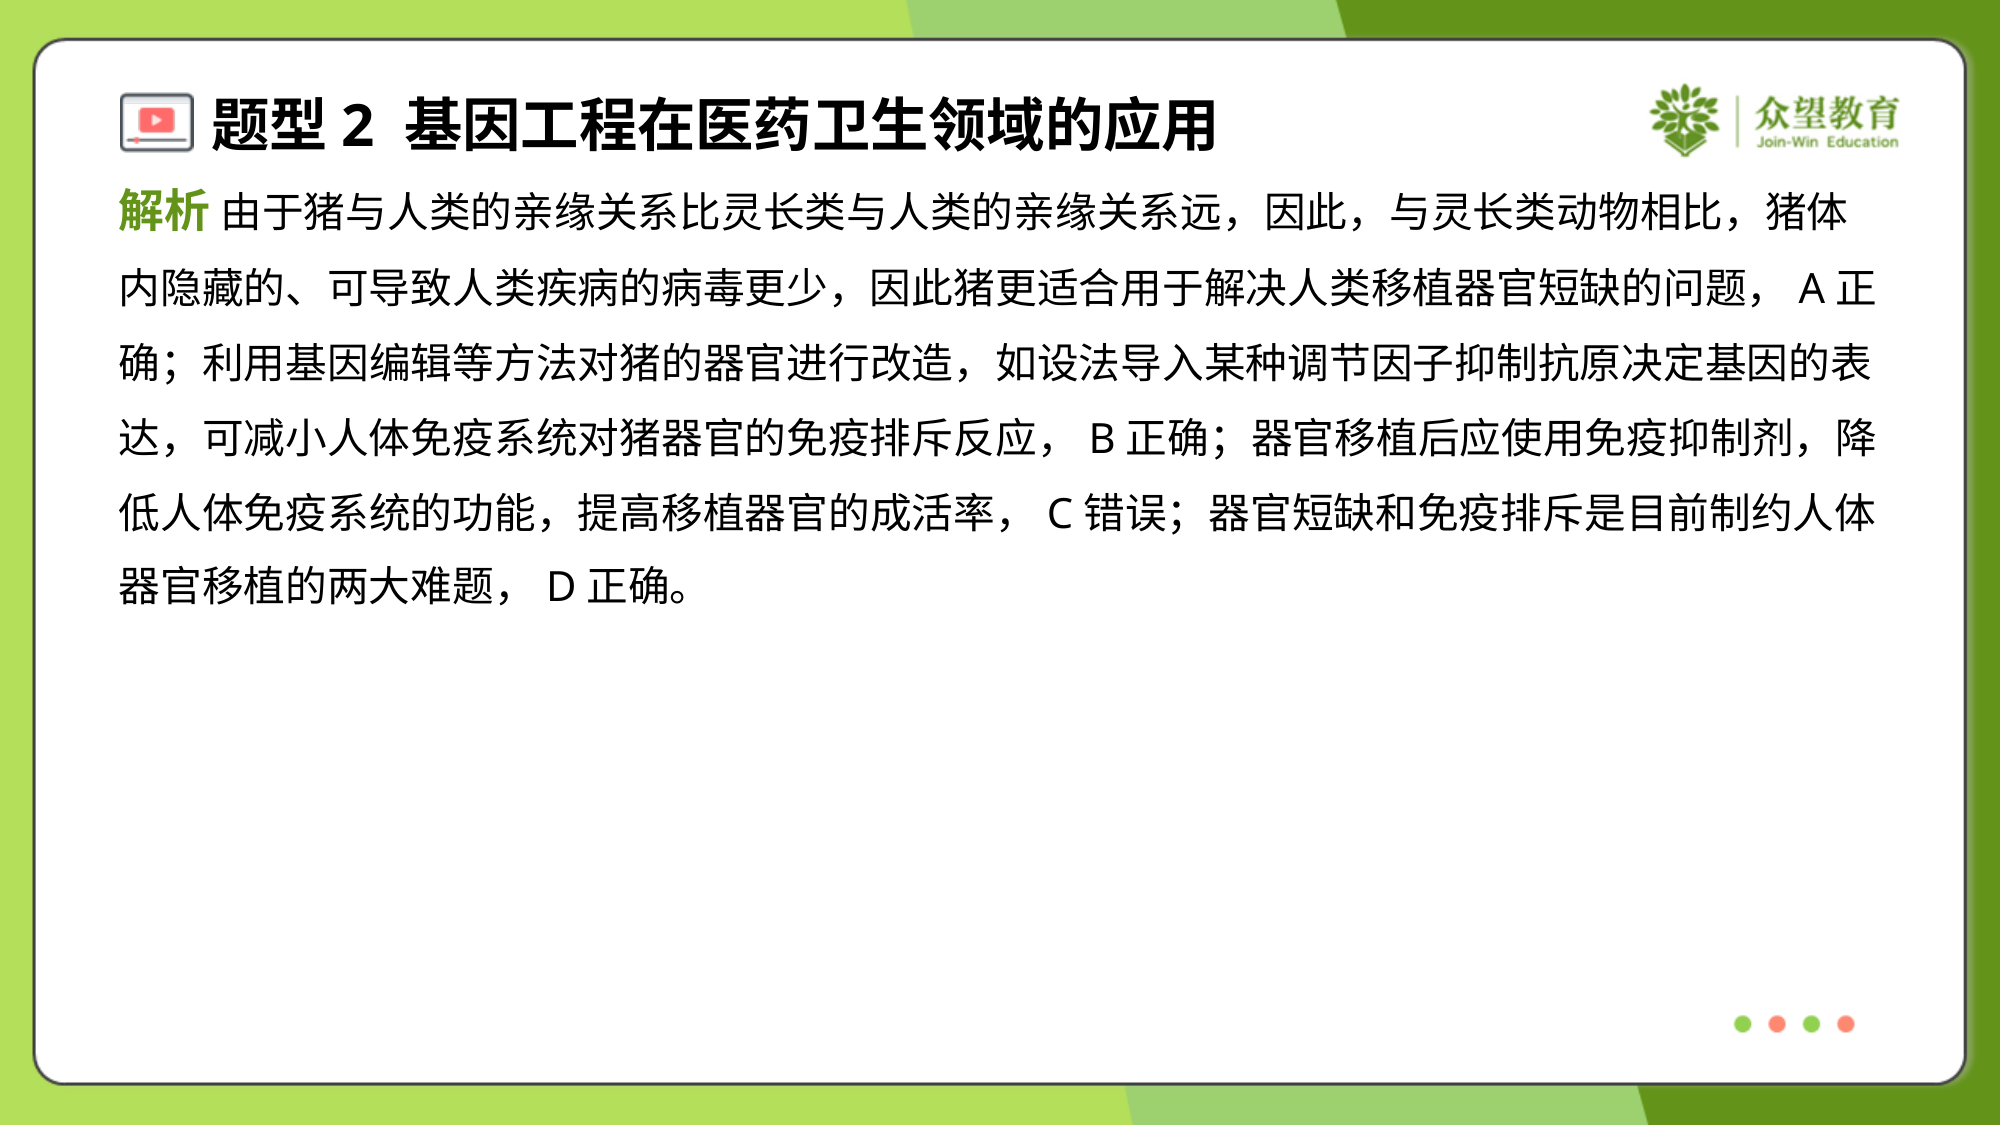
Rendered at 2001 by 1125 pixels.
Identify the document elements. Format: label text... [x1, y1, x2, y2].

text_box 解析 由于猪与人类的亲缘关系比灵长类与人类的亲缘关系远，因此，与灵长类动物相比，猪体 内隐藏的、可导致人类疾病的病毒更少，因此猪更适合用于解决人类移植器官短缺的问题，A正 确；利用基因编辑等方法对猪的器官进行改造，如设法导入某种调节因子抑制抗原决定基因的表 达，可减小人体免疫系统对猪器官的免疫排斥反应，B正确；器官移植后应使用免疫抑制剂，降 低人体免疫系统的功能，提高移植器官的成活率，C错误；器官短缺和免疫排斥是目前制约人体 器官移植的两大难题，D正确。 [118, 159, 1883, 602]
picture [0, 0, 2000, 1125]
